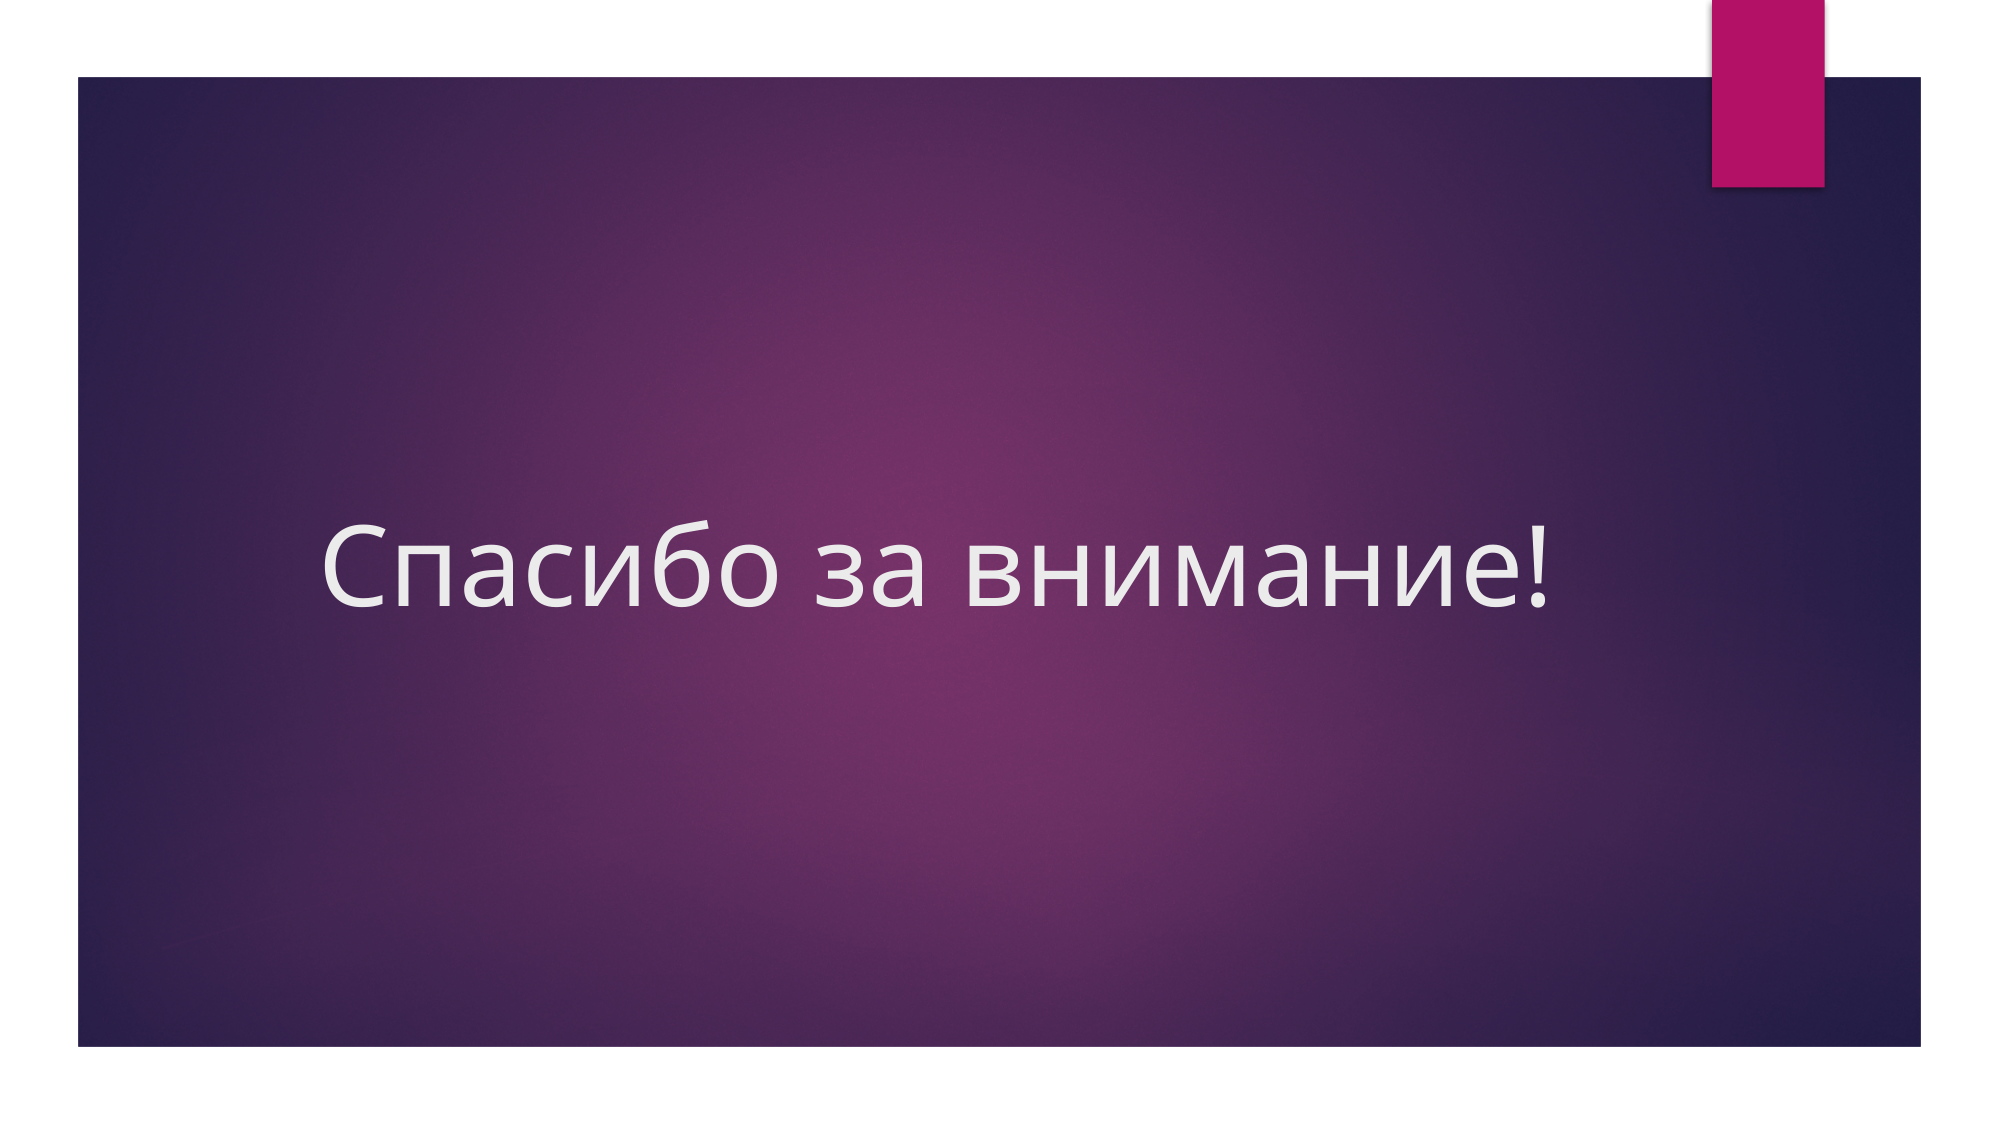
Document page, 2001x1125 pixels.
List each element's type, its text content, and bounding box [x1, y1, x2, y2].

title Спасибо за внимание! [303, 303, 1697, 637]
